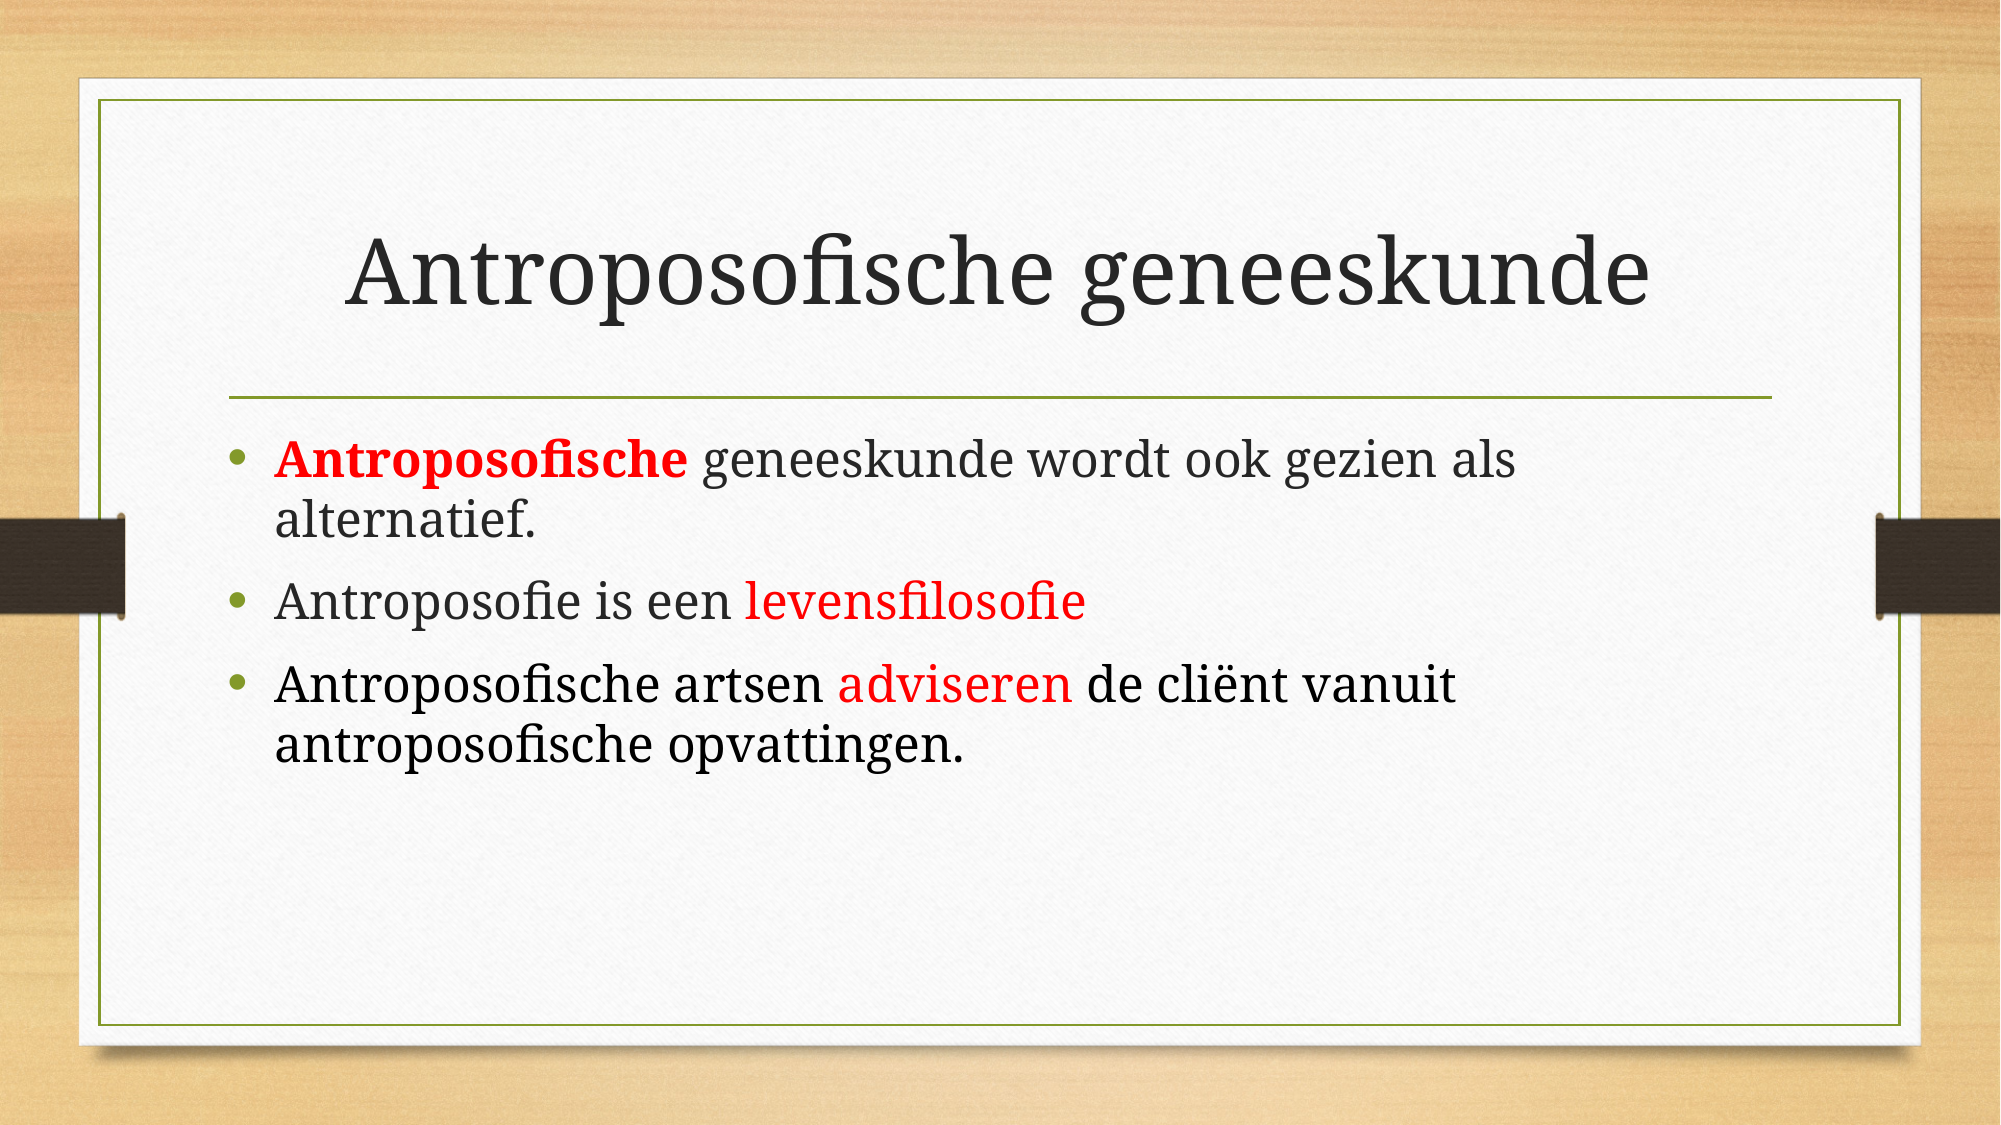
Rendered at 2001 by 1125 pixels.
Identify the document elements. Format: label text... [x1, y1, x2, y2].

picture [0, 0, 2001, 1125]
list Antroposofische geneeskunde wordt ook gezien als alternatief. Antroposofie is een levensfilosofie Antroposofische artsen adviseren de cliënt vanuit antroposofische opvattingen. [212, 419, 1788, 964]
title Antroposofische geneeskunde [212, 161, 1788, 375]
